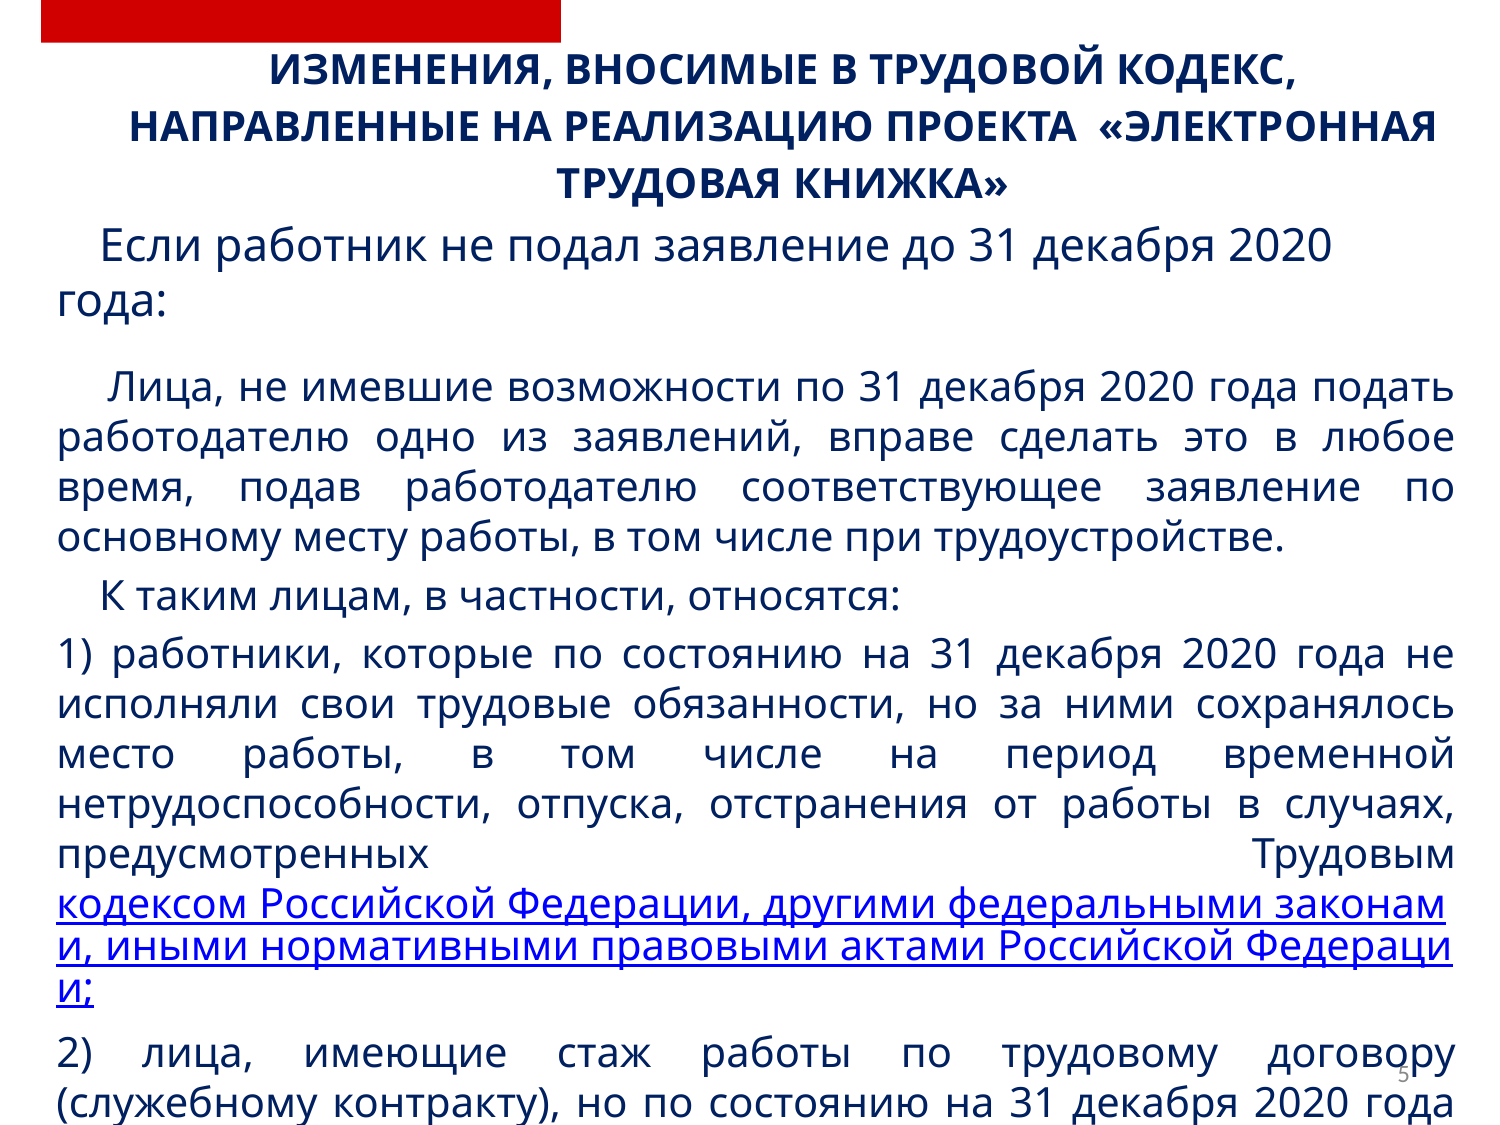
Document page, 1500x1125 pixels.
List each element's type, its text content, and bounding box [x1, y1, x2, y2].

list Если работник не подал заявление до 31 декабря 2020 года: Лица, не имевшие возможности по 31 декабря 2020 года подать работодателю одно из заявлений, вправе сделать это в любое время, подав работодателю соответствующее заявление по основному месту работы, в том числе при трудоустройстве. К таким лицам, в частности, относятся: 1) работники, которые по состоянию на 31 декабря 2020 года не исполняли свои трудовые обязанности, но за ними сохранялось место работы, в том числе на период временной нетрудоспособности, отпуска, отстранения от работы в случаях, предусмотренных Трудовым кодексом Российской Федерации, другими федеральными законами, иными нормативными правовыми актами Российской Федерации; 2) лица, имеющие стаж работы по трудовому договору (служебному контракту), но по состоянию на 31 декабря 2020 года не состоявшие в трудовых (служебных) отношениях. [40, 207, 1471, 1071]
slide_number 5 [1074, 1042, 1425, 1103]
table_header ИЗМЕНЕНИЯ, ВНОСИМЫЕ В ТРУДОВОЙ КОДЕКС, НАПРАВЛЕННЫЕ НА РЕАЛИЗАЦИЮ ПРОЕКТА «ЭЛЕКТРОННАЯ ТРУДОВАЯ КНИЖКА» [112, 0, 1454, 219]
text_box [39, 0, 112, 45]
